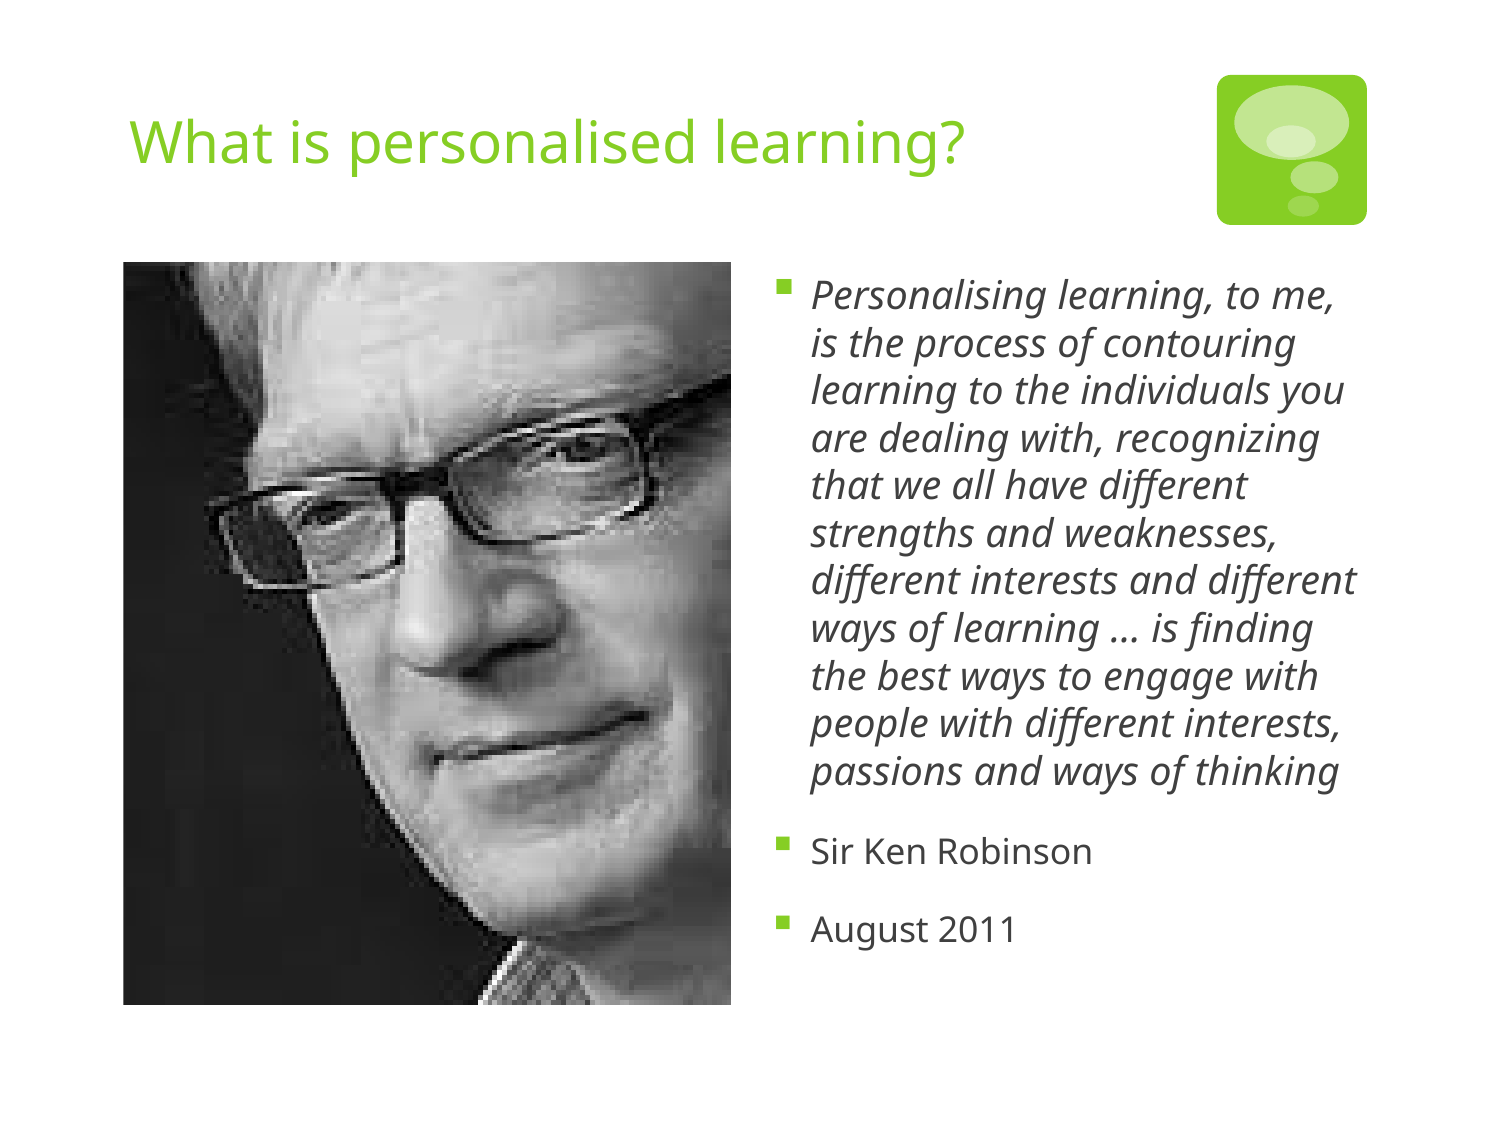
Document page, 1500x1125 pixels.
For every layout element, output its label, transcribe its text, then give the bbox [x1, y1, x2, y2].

list Personalising learning, to me, is the process of contouring learning to the individuals you are dealing with, recognizing that we all have different strengths and weaknesses, different interests and different ways of learning … is finding the best ways to engage with people with different interests, passions and ways of thinking Sir Ken Robinson August 2011 [764, 262, 1373, 1005]
title What is personalised learning? [122, 36, 1042, 183]
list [122, 261, 732, 1006]
